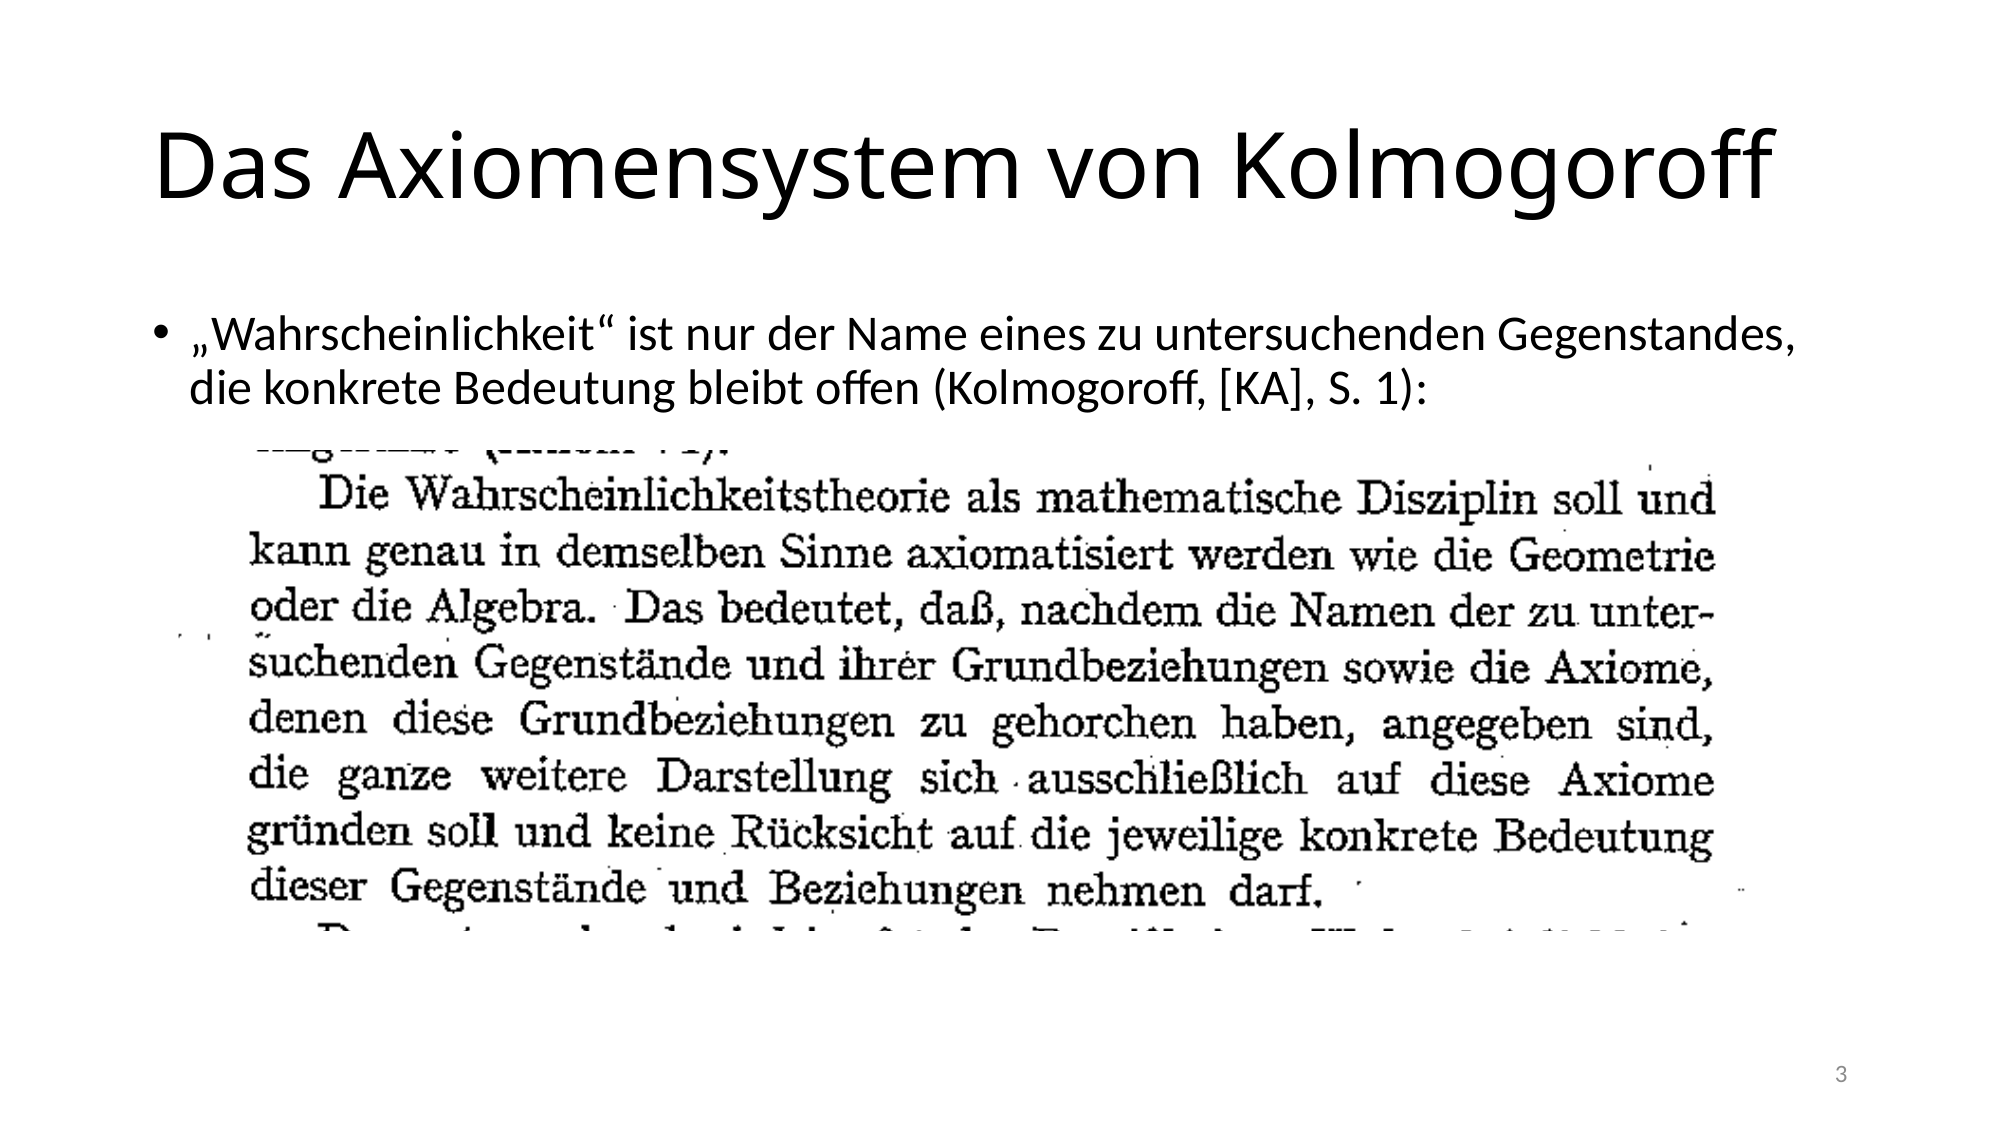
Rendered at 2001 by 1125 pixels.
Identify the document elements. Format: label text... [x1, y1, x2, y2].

title Das Axiomensystem von Kolmogoroff [137, 59, 1863, 278]
slide_number 3 [1412, 1042, 1863, 1103]
list „Wahrscheinlichkeit“ ist nur der Name eines zu untersuchenden Gegenstandes, die konkrete Bedeutung bleibt offen (Kolmogoroff, [KA], S. 1): [137, 299, 1863, 1014]
picture [178, 450, 1750, 931]
